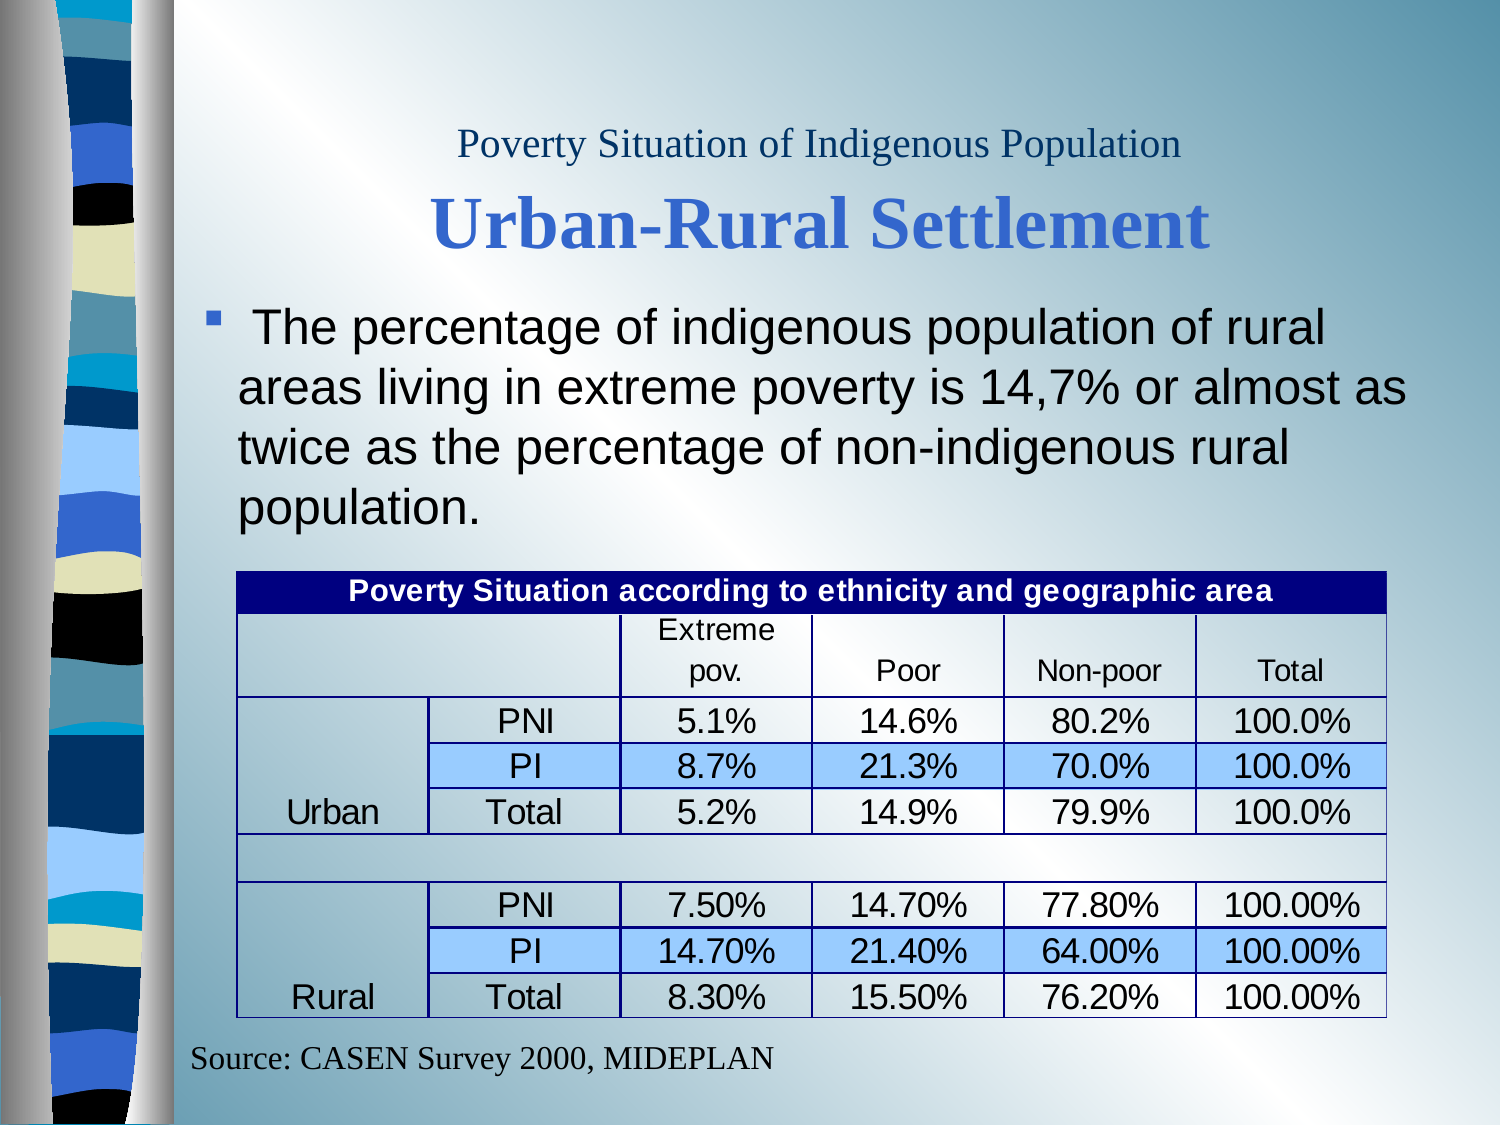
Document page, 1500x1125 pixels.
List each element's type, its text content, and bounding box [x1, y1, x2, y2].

text_box Source: CASEN Survey 2000, MIDEPLAN [175, 1028, 791, 1124]
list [235, 571, 1390, 1020]
title Poverty Situation of Indigenous Population Urban-Rural Settlement [192, 74, 1468, 263]
text_box The percentage of indigenous population of rural areas living in extreme poverty is 14,7% or almost as twice as the percentage of non-indigenous rural population. [187, 287, 1438, 543]
